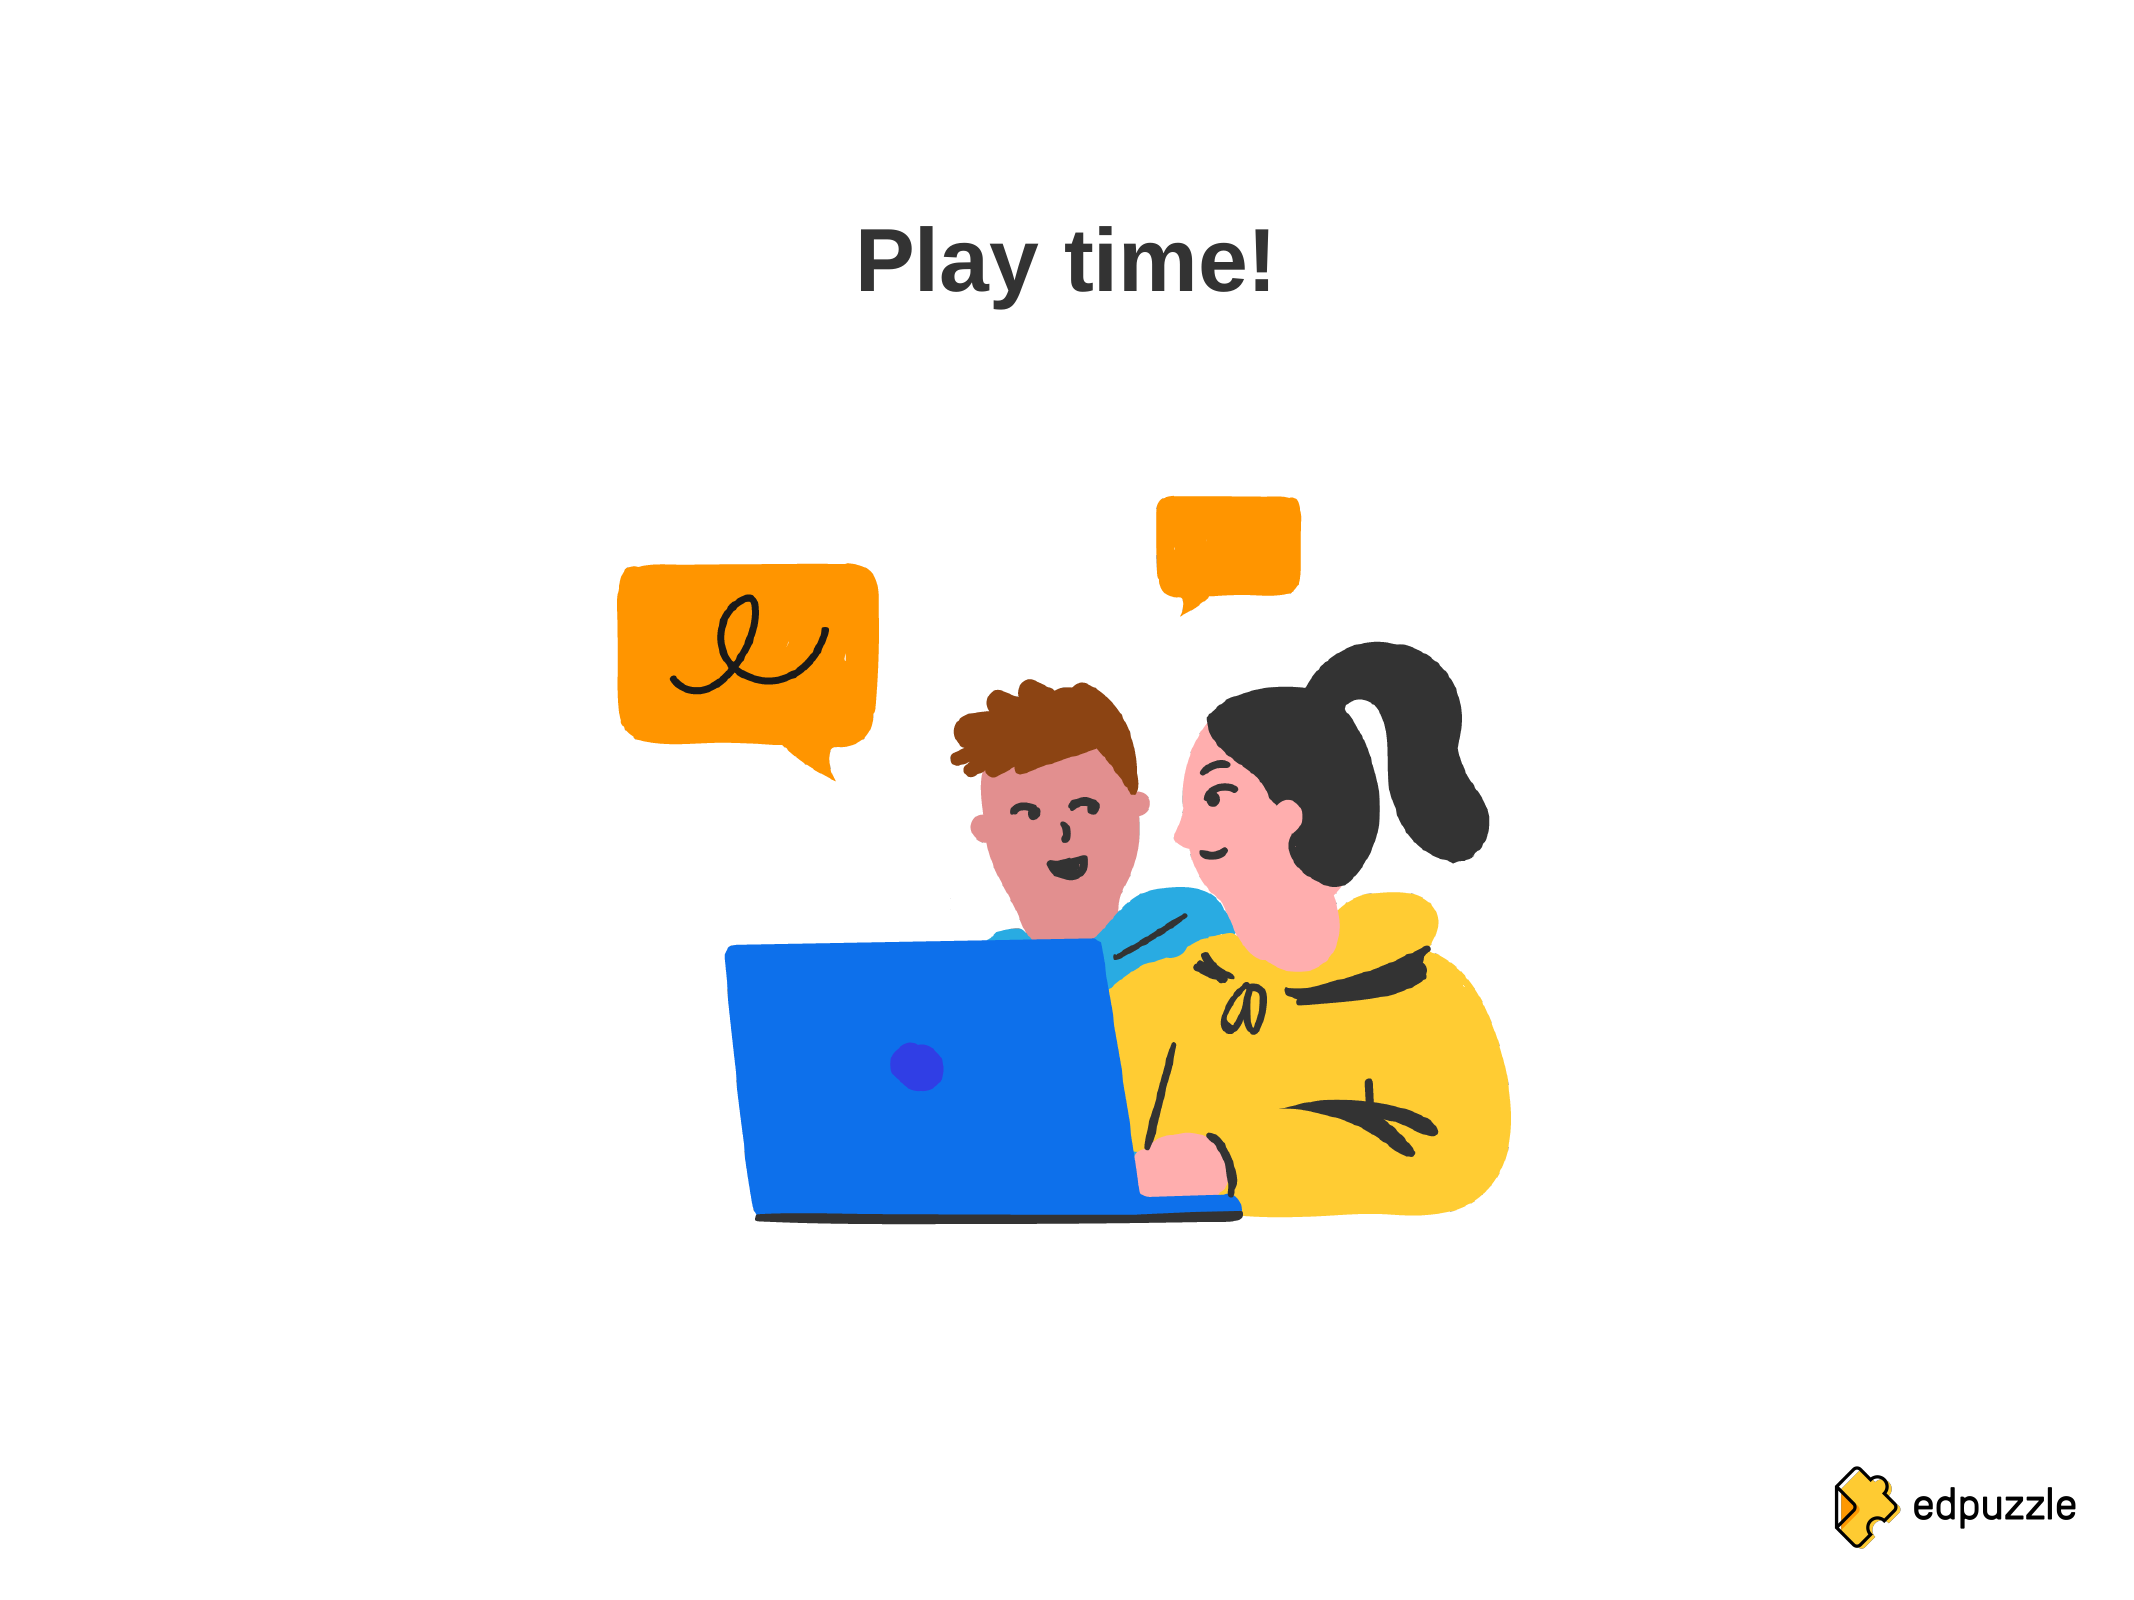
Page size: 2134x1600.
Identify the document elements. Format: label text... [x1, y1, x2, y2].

picture [1790, 1432, 2121, 1581]
text_box Play time! [847, 193, 1287, 318]
picture [556, 447, 1577, 1290]
